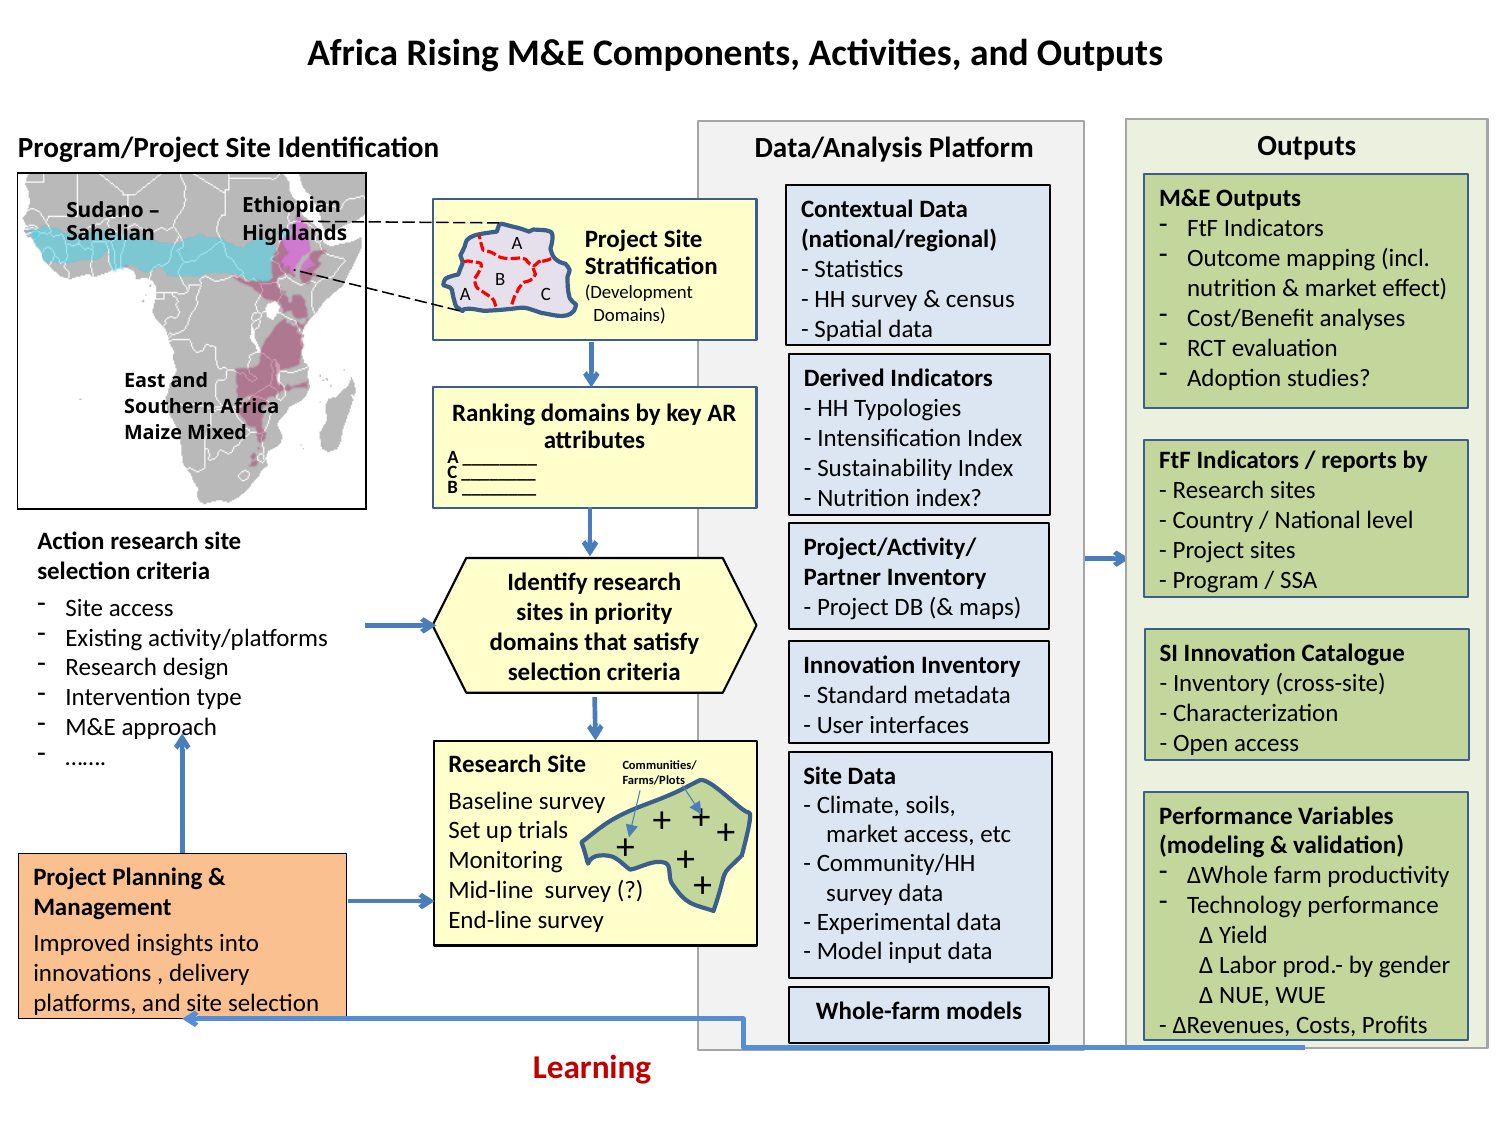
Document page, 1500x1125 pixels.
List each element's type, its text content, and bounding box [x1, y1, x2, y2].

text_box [18, 733, 1305, 1098]
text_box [433, 640, 1053, 731]
picture [17, 173, 293, 509]
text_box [1083, 118, 1488, 1049]
text_box Program/Project Site Identification [3, 121, 291, 171]
text_box Africa Rising M&E Components, Activities, and Outputs [292, 20, 1180, 80]
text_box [293, 120, 1085, 731]
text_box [22, 506, 1050, 731]
